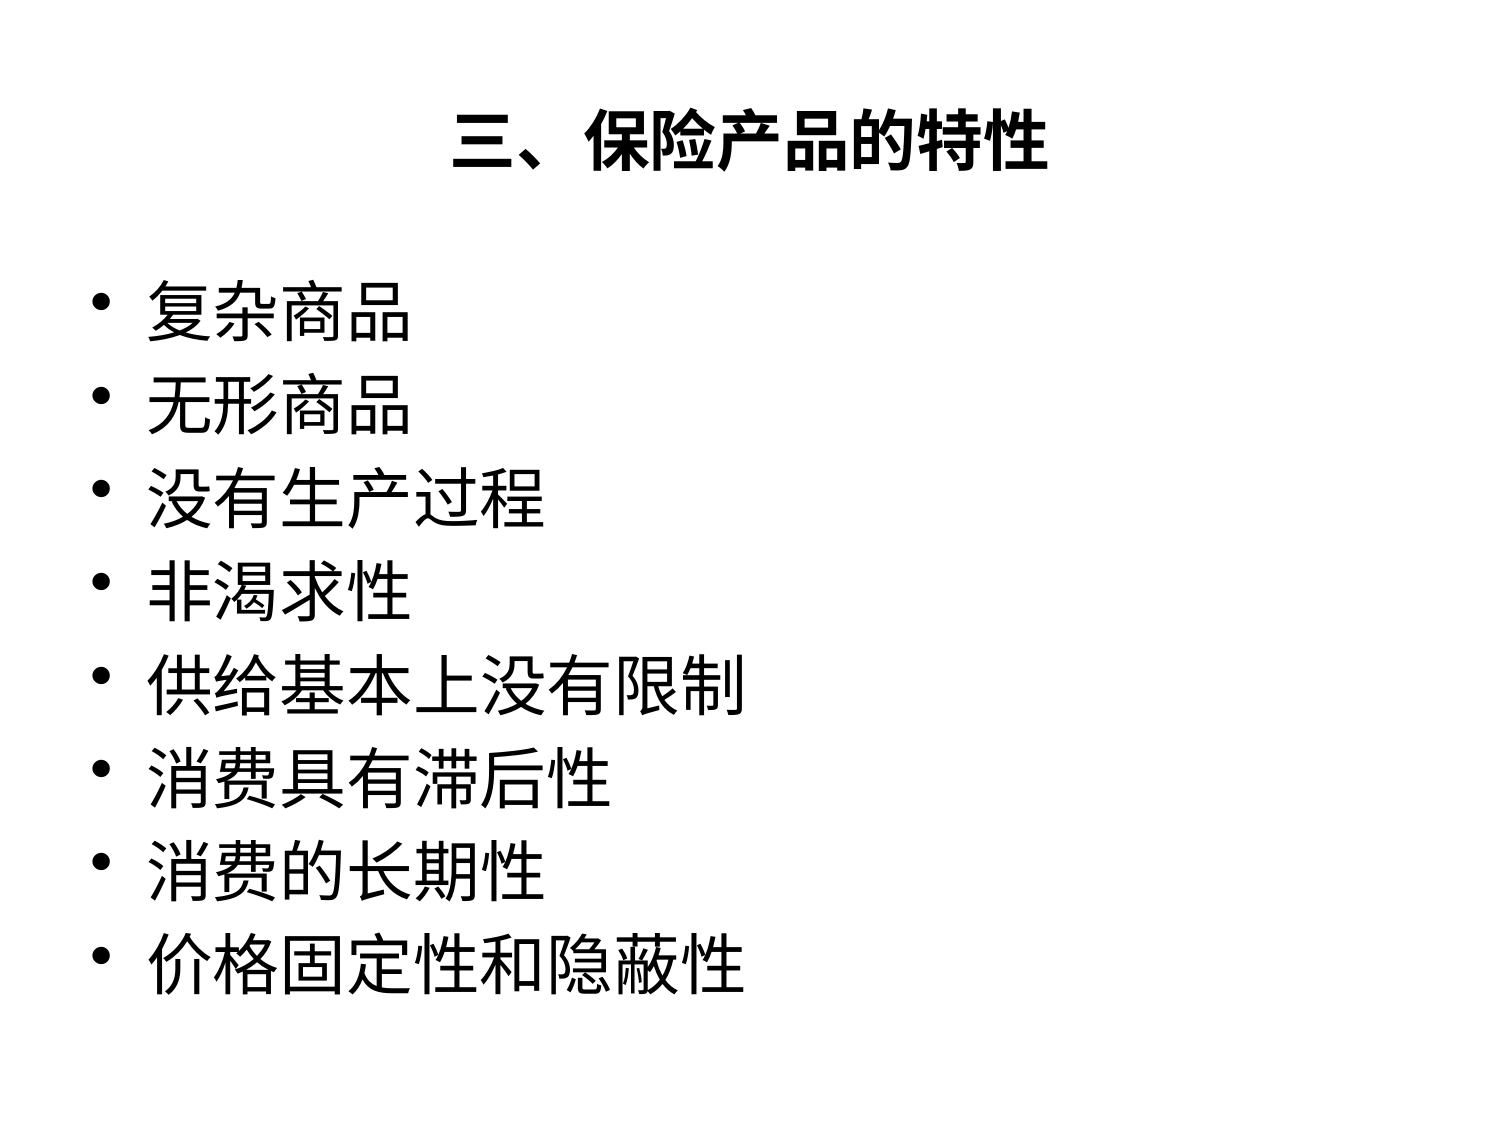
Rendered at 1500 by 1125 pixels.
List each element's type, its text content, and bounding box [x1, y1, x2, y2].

title 三、保险产品的特性 [75, 45, 1425, 233]
list 复杂商品 无形商品 没有生产过程 非渴求性 供给基本上没有限制 消费具有滞后性 消费的长期性 价格固定性和隐蔽性 [75, 262, 1425, 1005]
